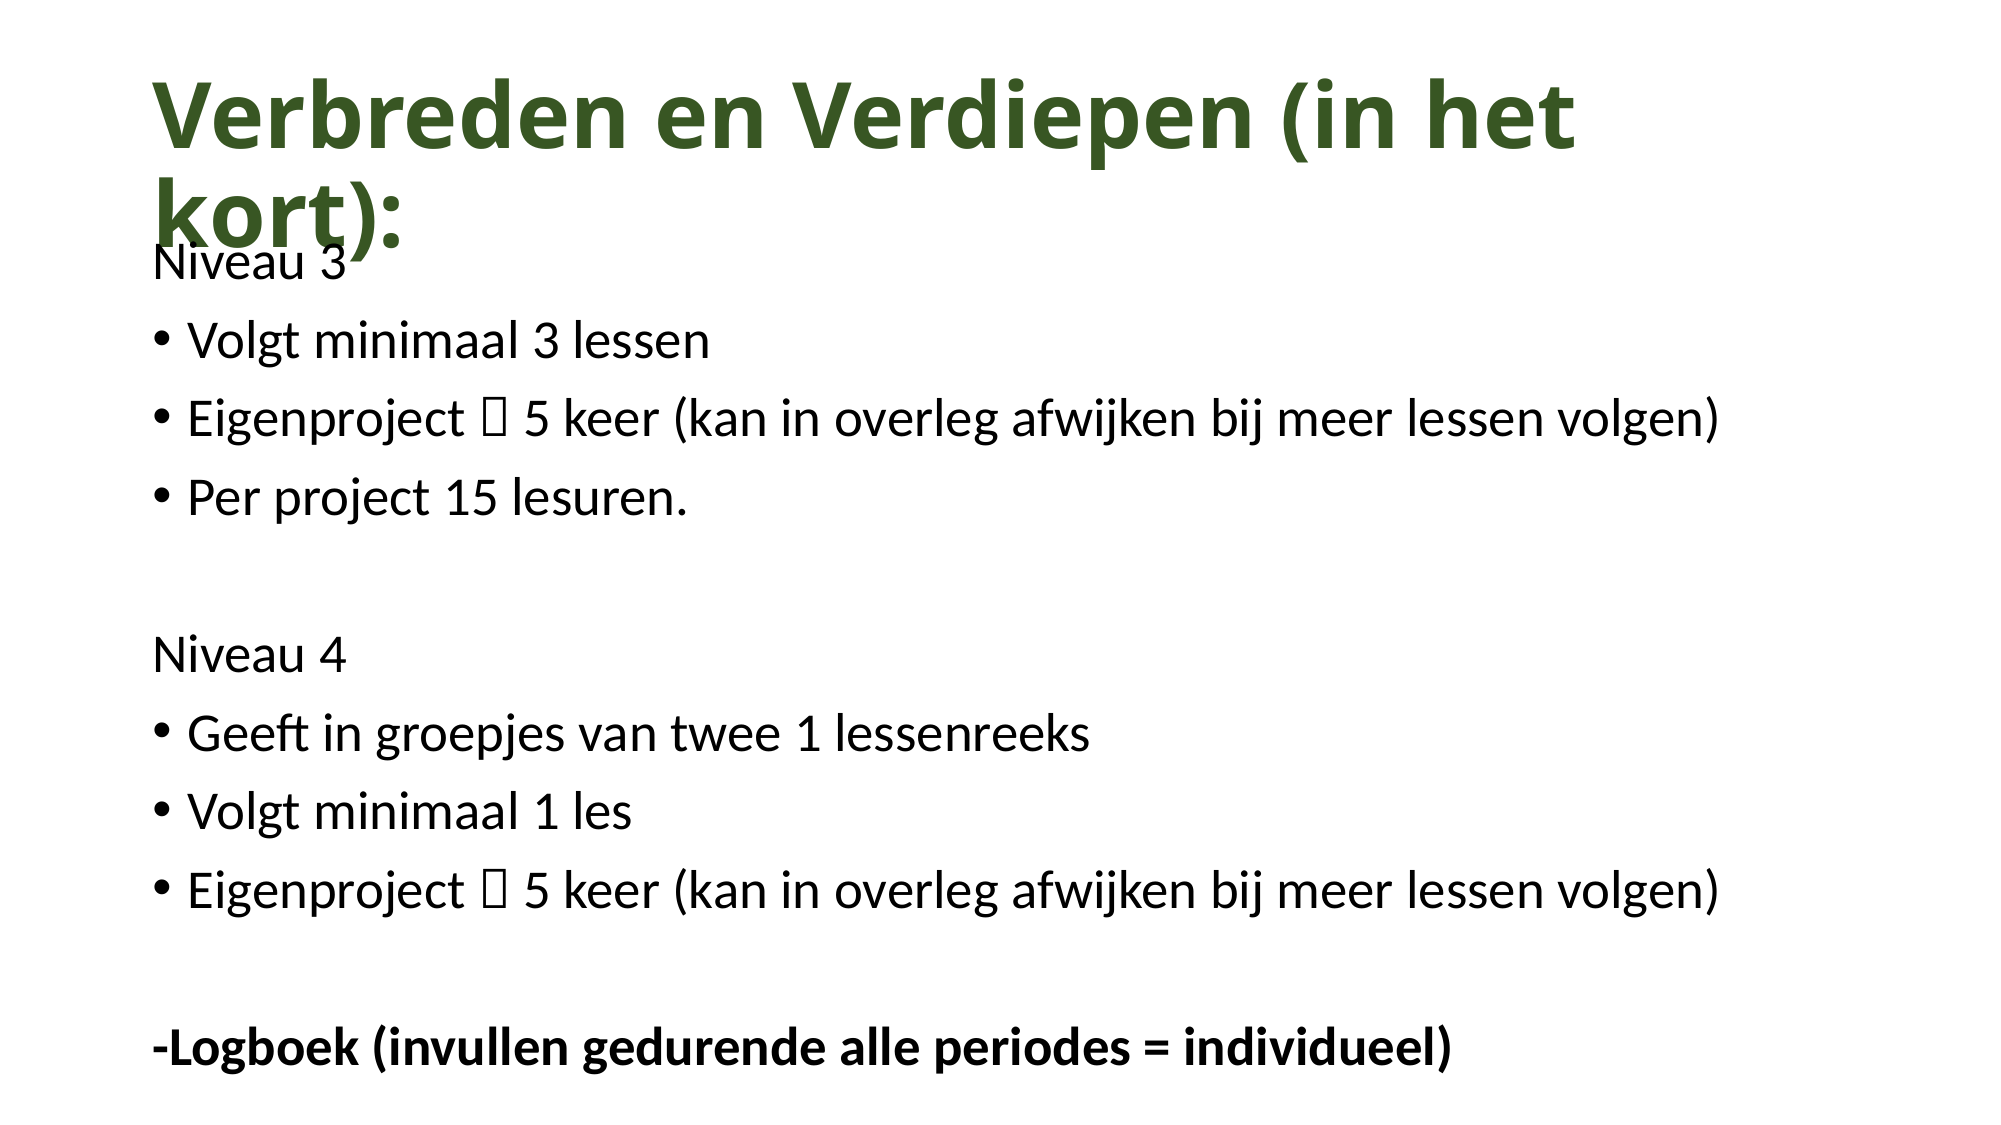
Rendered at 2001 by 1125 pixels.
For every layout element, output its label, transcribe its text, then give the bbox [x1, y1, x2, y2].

title Verbreden en Verdiepen (in het kort): [137, 59, 1863, 224]
list Niveau 3 Volgt minimaal 3 lessen Eigenproject  5 keer (kan in overleg afwijken bij meer lessen volgen) Per project 15 lesuren. Niveau 4 Geeft in groepjes van twee 1 lessenreeks Volgt minimaal 1 les Eigenproject  5 keer (kan in overleg afwijken bij meer lessen volgen) -Logboek (invullen gedurende alle periodes = individueel) [137, 224, 1863, 1088]
